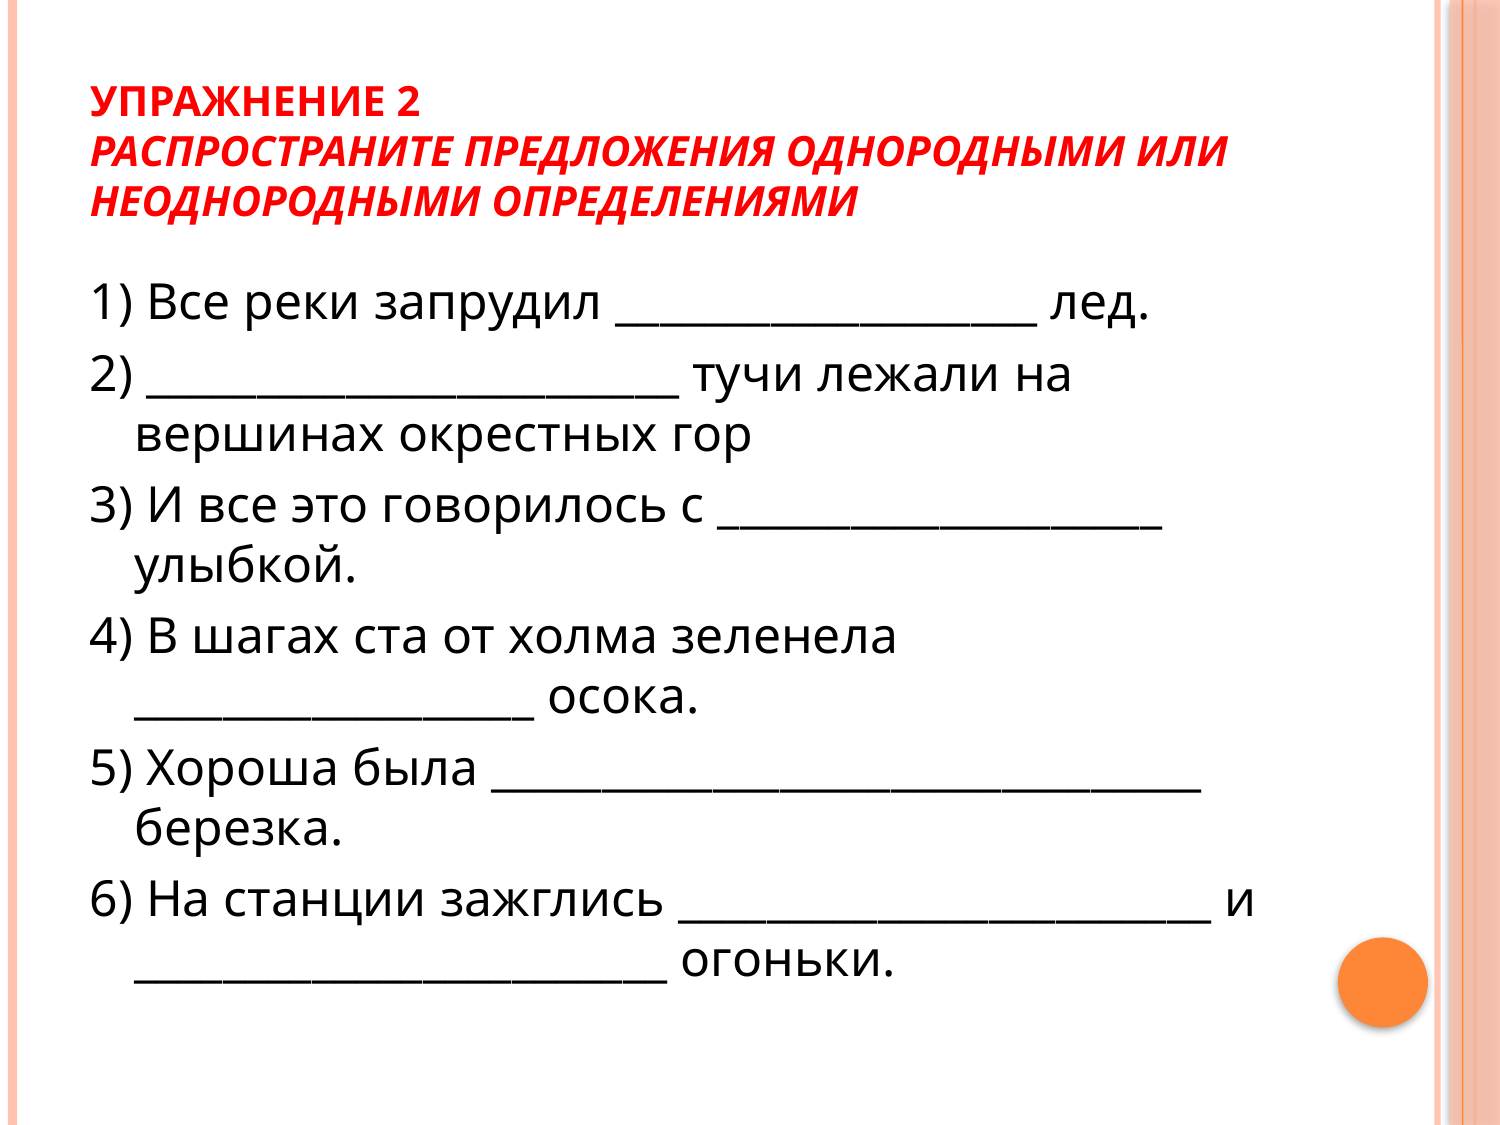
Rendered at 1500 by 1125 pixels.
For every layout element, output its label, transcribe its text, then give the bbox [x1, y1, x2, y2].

list 1) Все реки запрудил ___________________ лед. 2) ________________________ тучи лежали на вершинах окрестных гор 3) И все это говорилось с ____________________ улыбкой. 4) В шагах ста от холма зеленела __________________ осока. 5) Хороша была ________________________________ березка. 6) На станции зажглись ________________________ и ________________________ огоньки. [75, 262, 1300, 1062]
title Упражнение 2 Распространите предложения однородными или неоднородными определениями [75, 45, 1300, 233]
